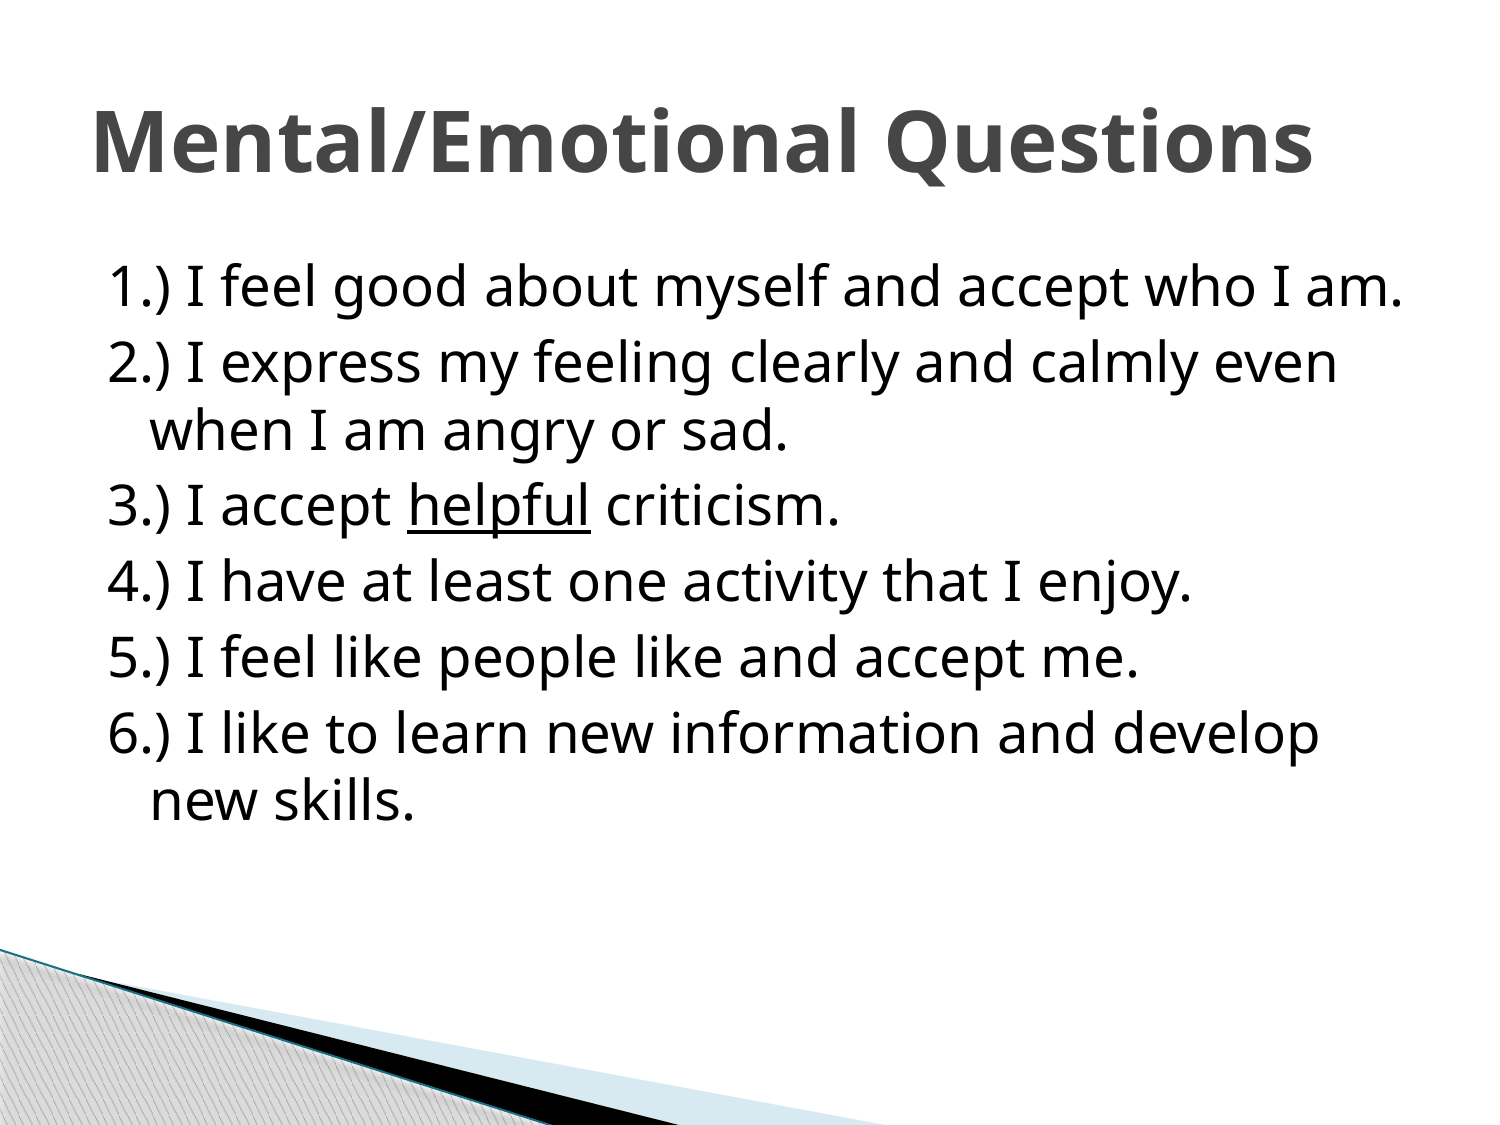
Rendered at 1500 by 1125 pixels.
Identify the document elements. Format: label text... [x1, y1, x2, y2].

list 1.) I feel good about myself and accept who I am. 2.) I express my feeling clearly and calmly even when I am angry or sad. 3.) I accept helpful criticism. 4.) I have at least one activity that I enjoy. 5.) I feel like people like and accept me. 6.) I like to learn new information and develop new skills. [75, 243, 1425, 986]
title Mental/Emotional Questions [75, 45, 1425, 233]
